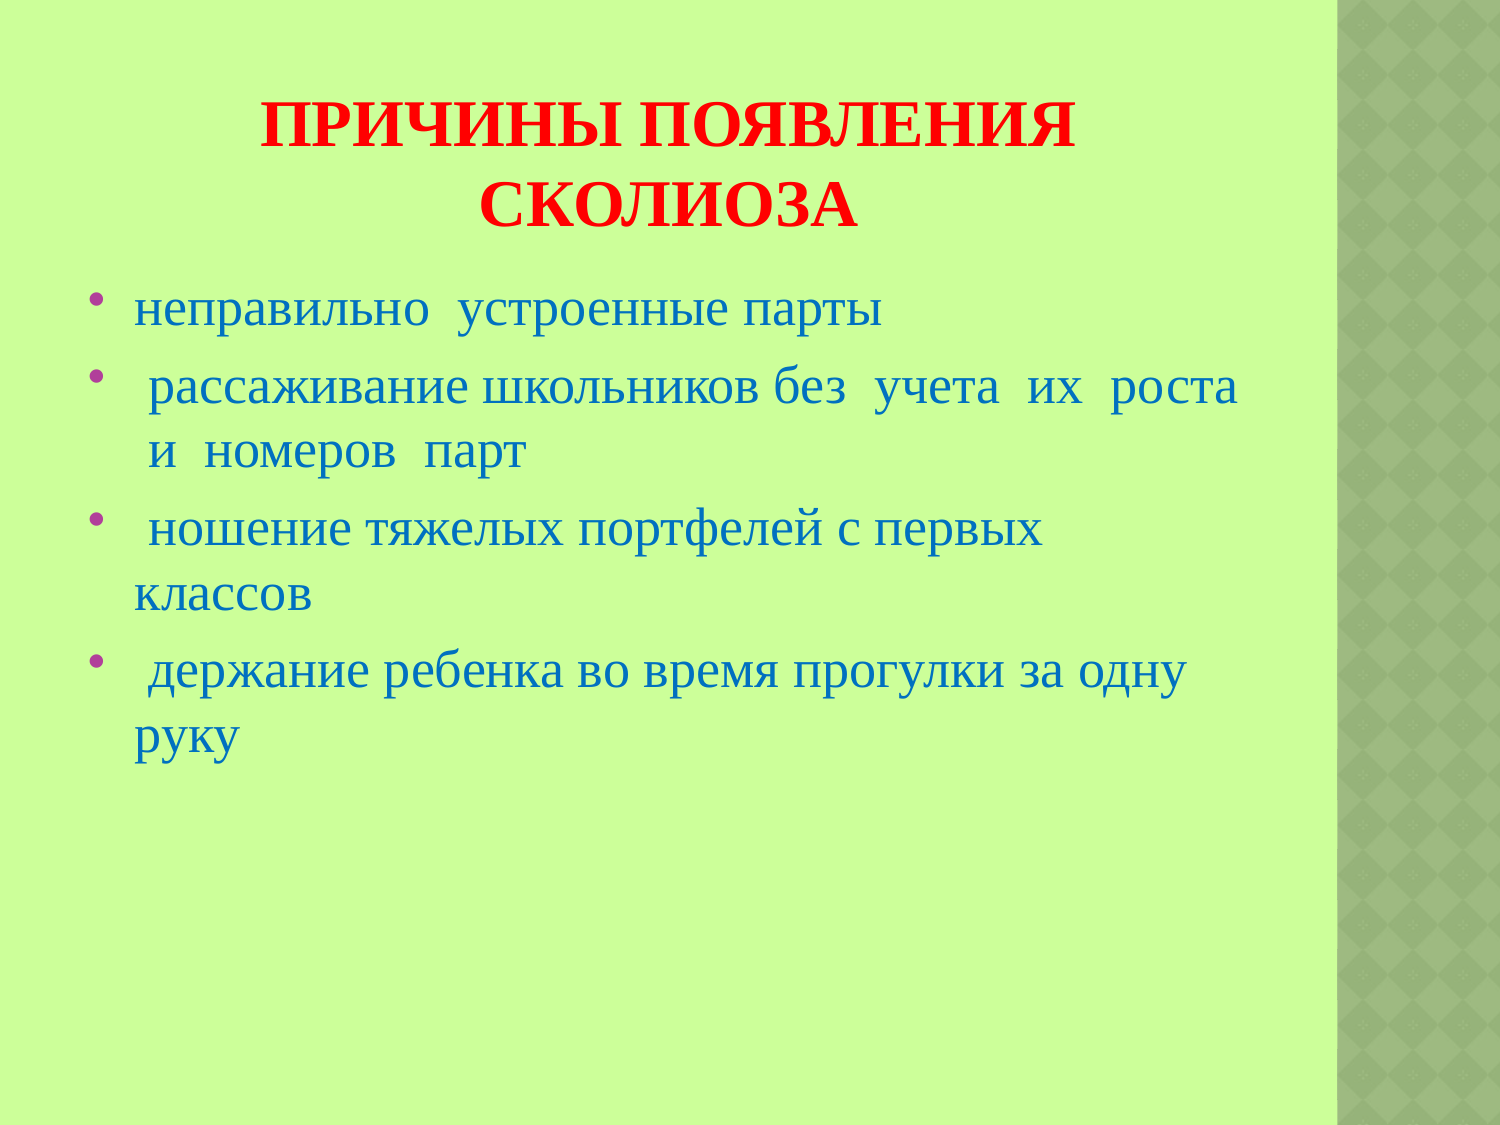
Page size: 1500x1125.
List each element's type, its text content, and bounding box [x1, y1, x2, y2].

title Причины появления сколиоза [75, 52, 1263, 240]
list неправильно устроенные парты рассаживание школьников без учета их роста и номеров парт ношение тяжелых портфелей с первых классов держание ребенка во время прогулки за одну руку [75, 264, 1263, 1059]
